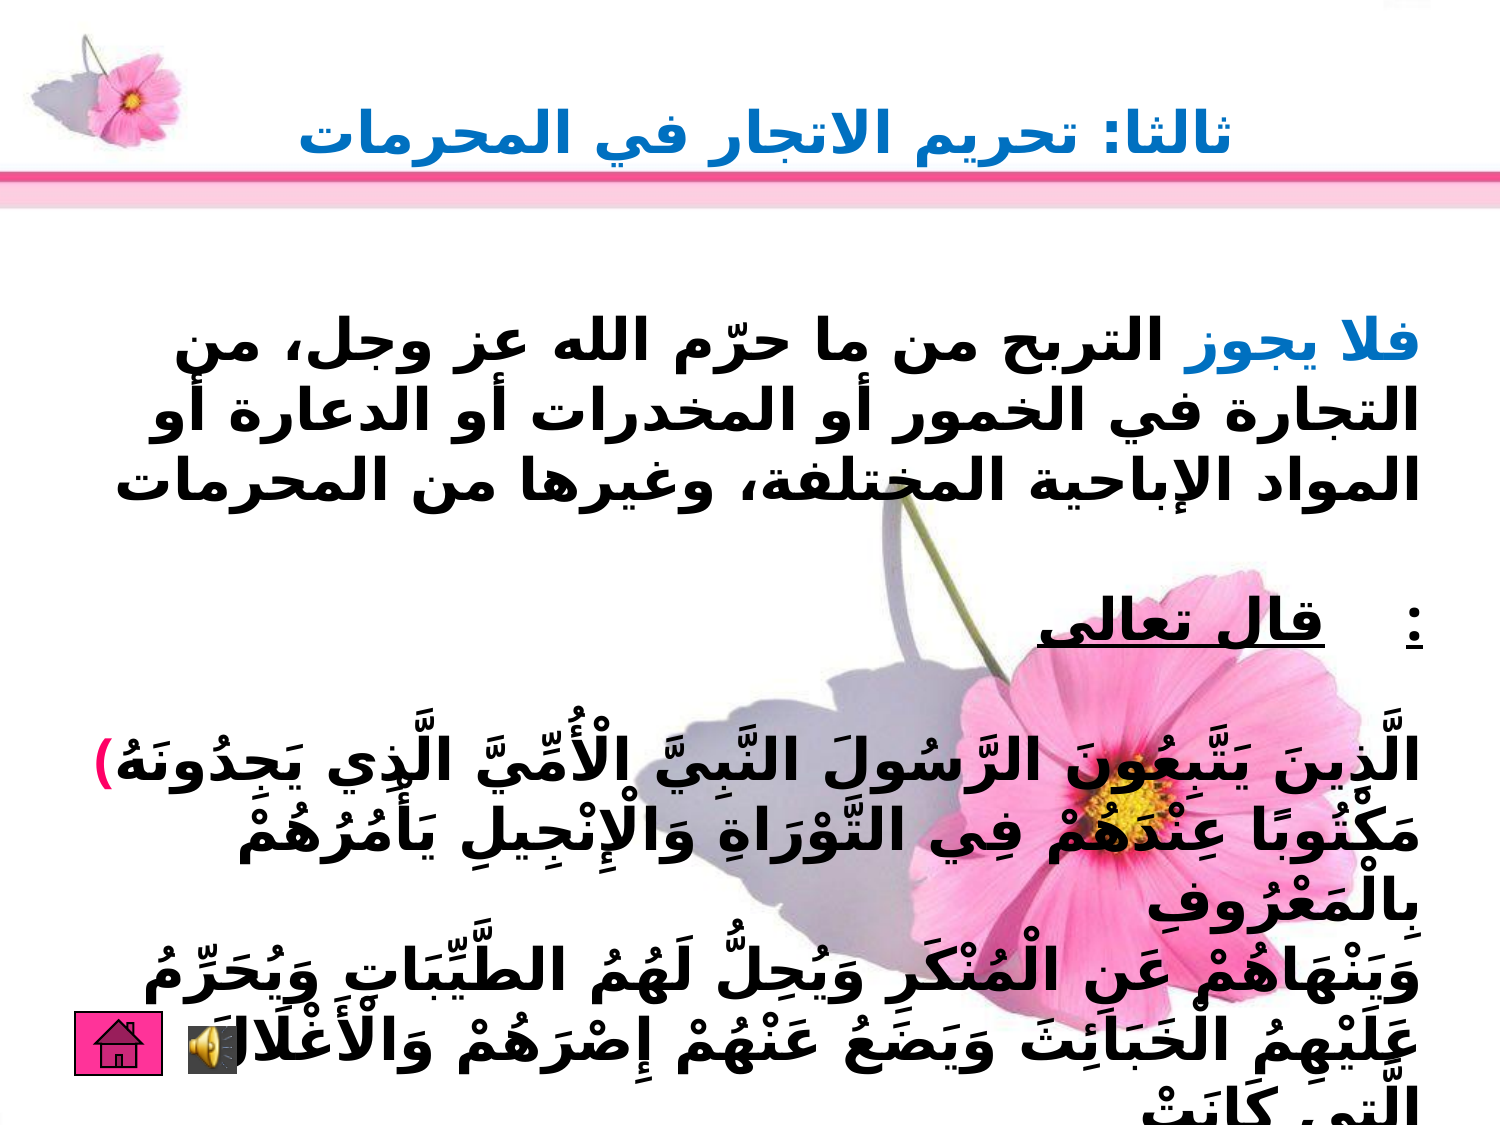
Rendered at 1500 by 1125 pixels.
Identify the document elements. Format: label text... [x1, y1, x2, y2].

text_box فلا يجوز التربح من ما حرّم الله عز وجل، من التجارة في الخمور أو المخدرات أو الدعارة أو المواد الإباحية المختلفة، وغيرها من المحرمات قال تعالى: (الَّذِينَ يَتَّبِعُونَ الرَّسُولَ النَّبِيَّ الْأُمِّيَّ الَّذِي يَجِدُونَهُ مَكْتُوبًا عِنْدَهُمْ فِي التَّوْرَاةِ وَالْإِنْجِيلِ يَأْمُرُهُمْ بِالْمَعْرُوفِ وَيَنْهَاهُمْ عَنِ الْمُنْكَرِ وَيُحِلُّ لَهُمُ الطَّيِّبَاتِ وَيُحَرِّمُ عَلَيْهِمُ الْخَبَائِثَ وَيَضَعُ عَنْهُمْ إِصْرَهُمْ وَالْأَغْلَالَ الَّتِي كَانَتْ عَلَيْهِمْ فَالَّذِينَ آمَنُوا بِهِ وَعَزَّرُوهُ وَنَصَرُوهُ وَاتَّبَعُوا النُّورَ الَّذِي أُنْزِلَ مَعَهُ أُولَئِكَ هُمُ الْمُفْلِحُونَ). [74, 224, 1438, 1125]
text_box [74, 1012, 163, 1075]
picture [0, 0, 1500, 1125]
text_box ثالثا: تحريم الاتجار في المحرمات [187, 87, 1250, 173]
picture [187, 1024, 238, 1076]
